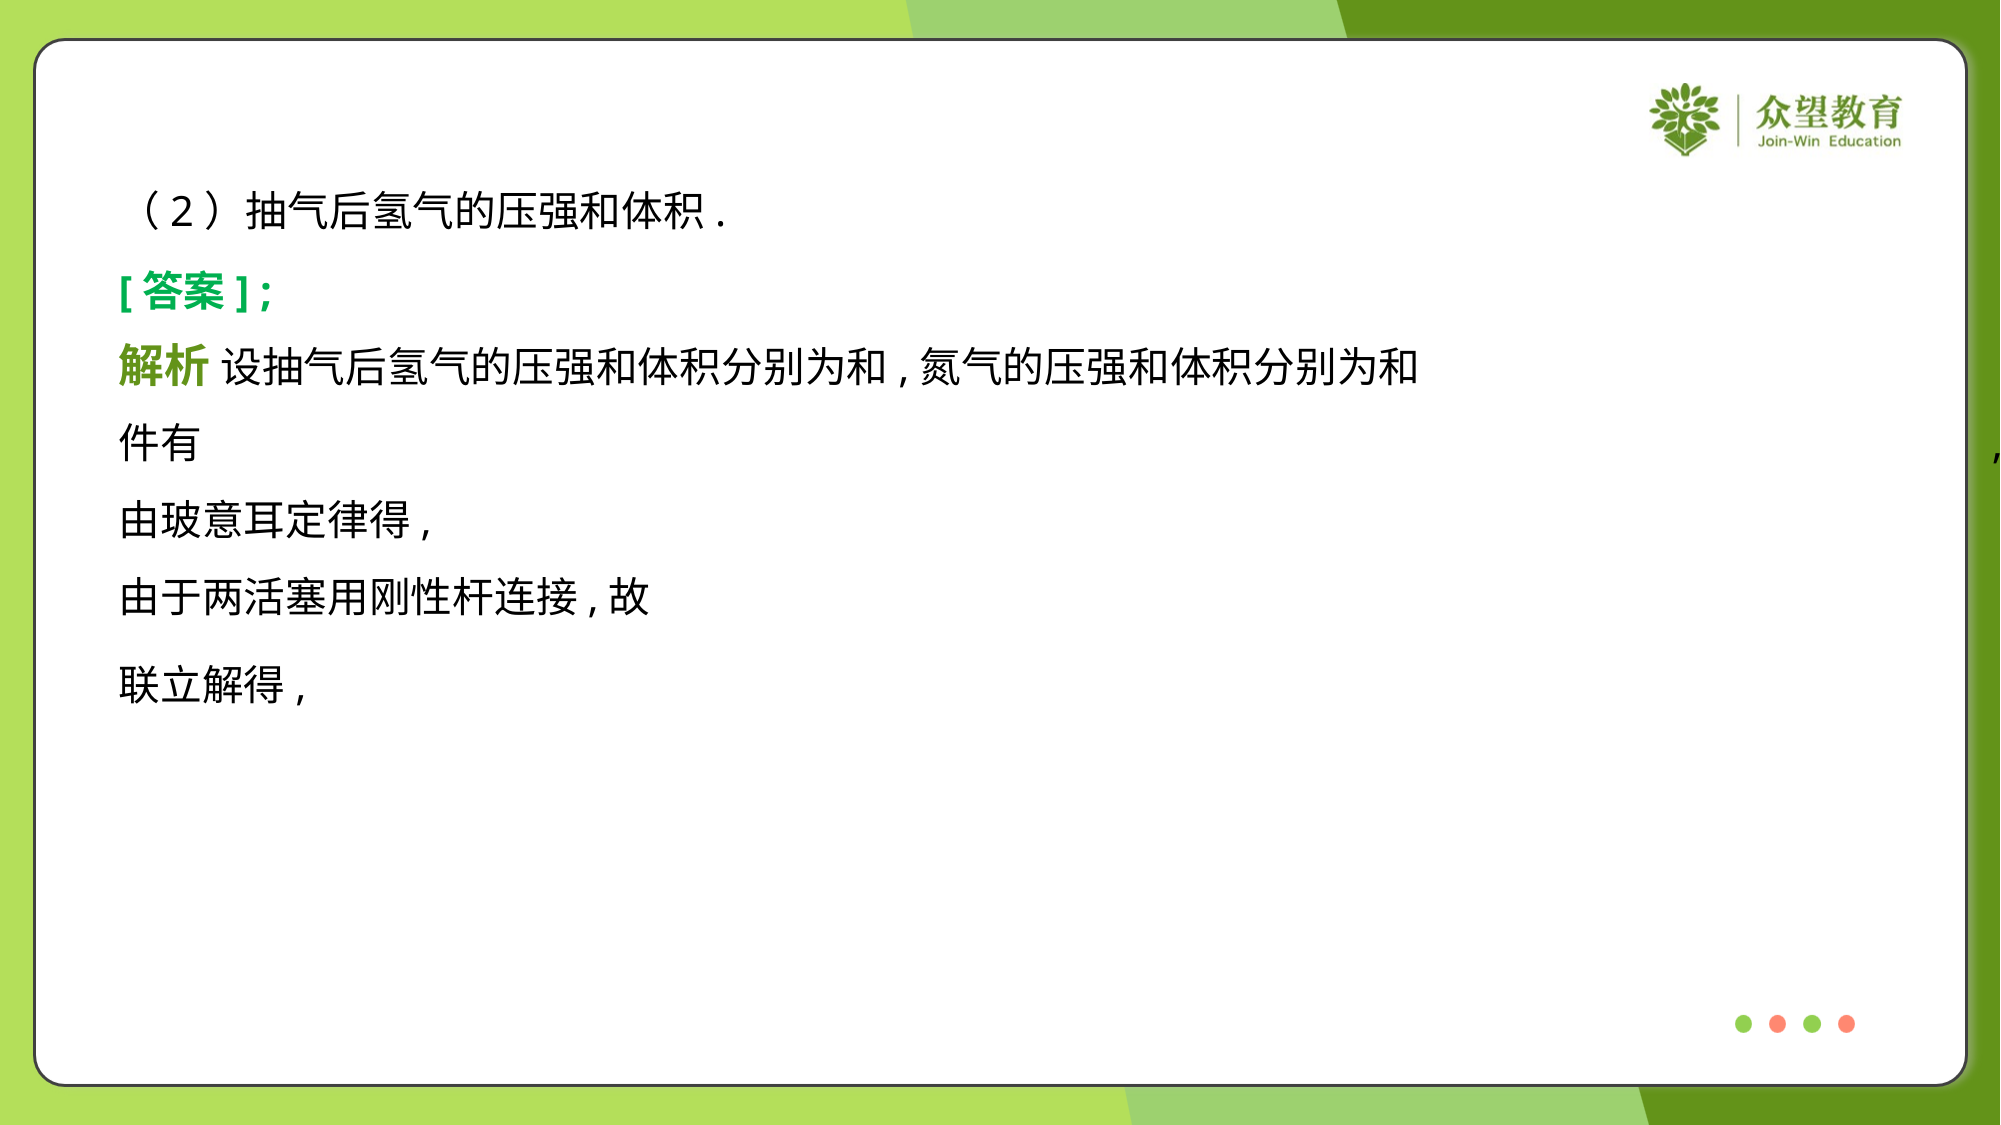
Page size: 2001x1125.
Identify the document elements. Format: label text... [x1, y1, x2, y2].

picture [0, 0, 2000, 1125]
text_box （2）抽气后氢气的压强和体积. [118, 159, 1883, 227]
